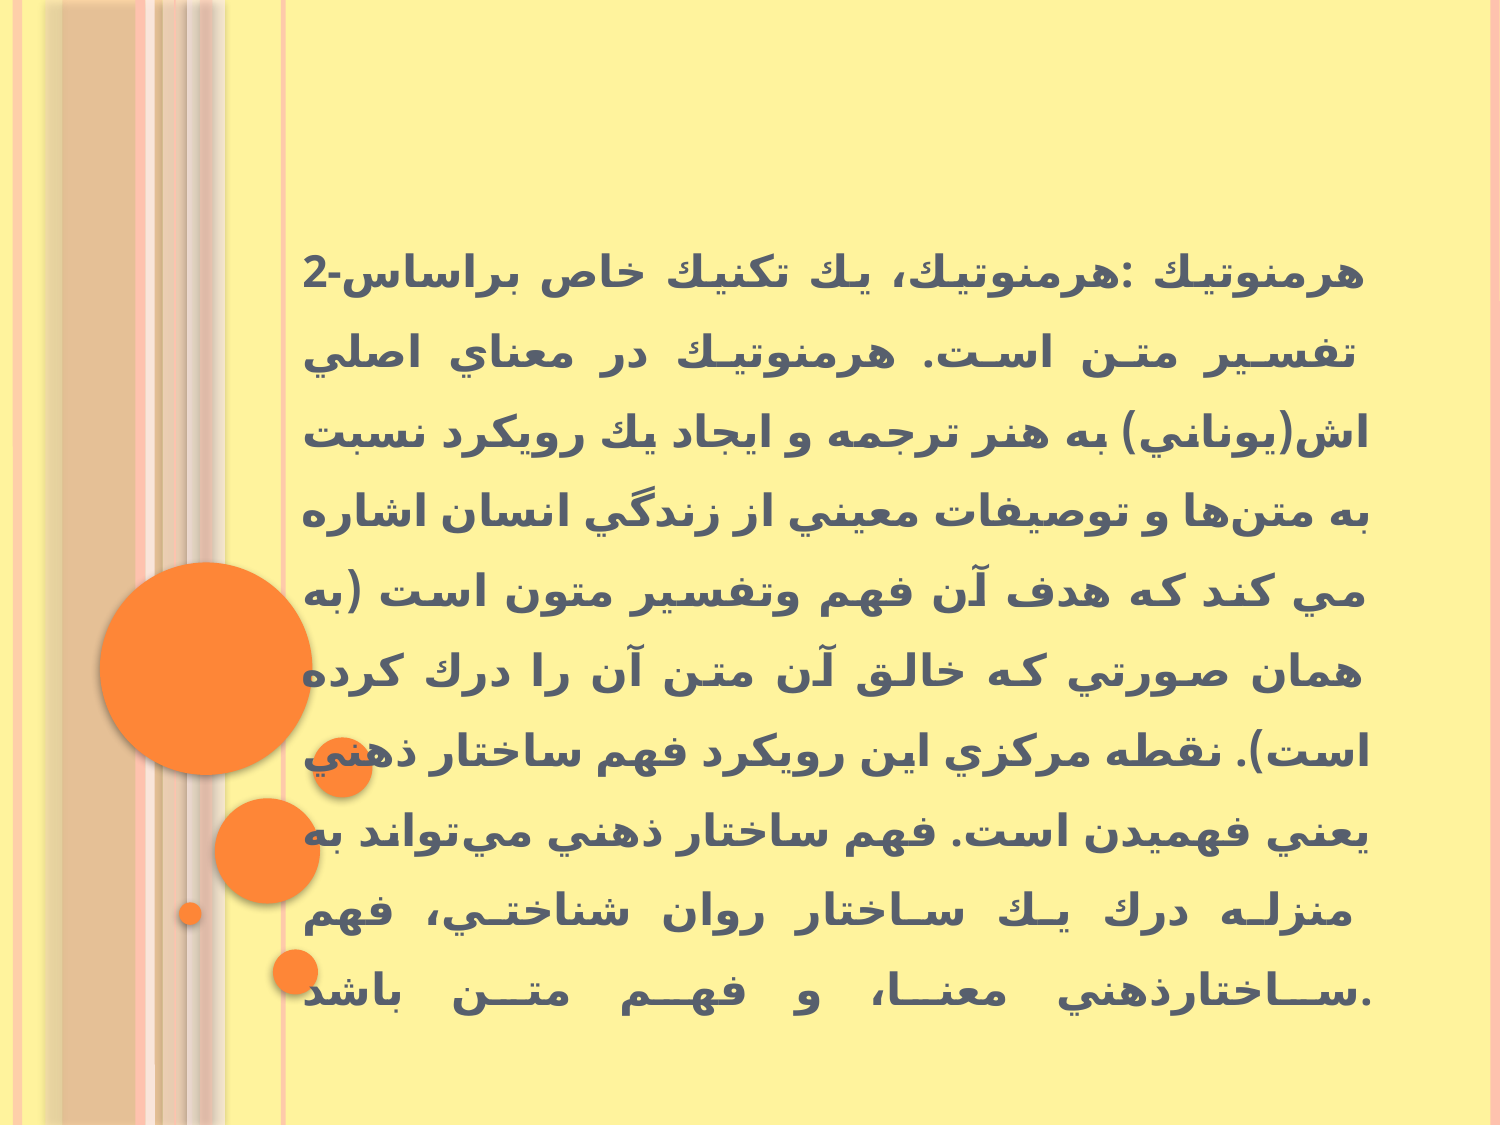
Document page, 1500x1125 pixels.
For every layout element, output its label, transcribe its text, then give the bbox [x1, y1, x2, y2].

title 2-هرمنوتيك :هرمنوتيك، يك تكنيك خاص براساس تفسير متن است. هرمنوتيك در معناي اصلي اش(يوناني) به هنر ترجمه و ايجاد يك رويكرد نسبت به متن‌ها و توصيفات معيني از زندگي انسان اشاره مي كند كه هدف آن فهم وتفسير متون است (به همان صورتي كه خالق آن متن آن را درك كرده است). نقطه مركزي اين رويكرد فهم ساختار ذهني يعني فهميدن است. فهم ساختار ذهني مي‌تواند به منزله درك يك ساختار روان شناختي، فهم ساختارذهني معنا، و فهم متن باشد. [287, 125, 1388, 1075]
